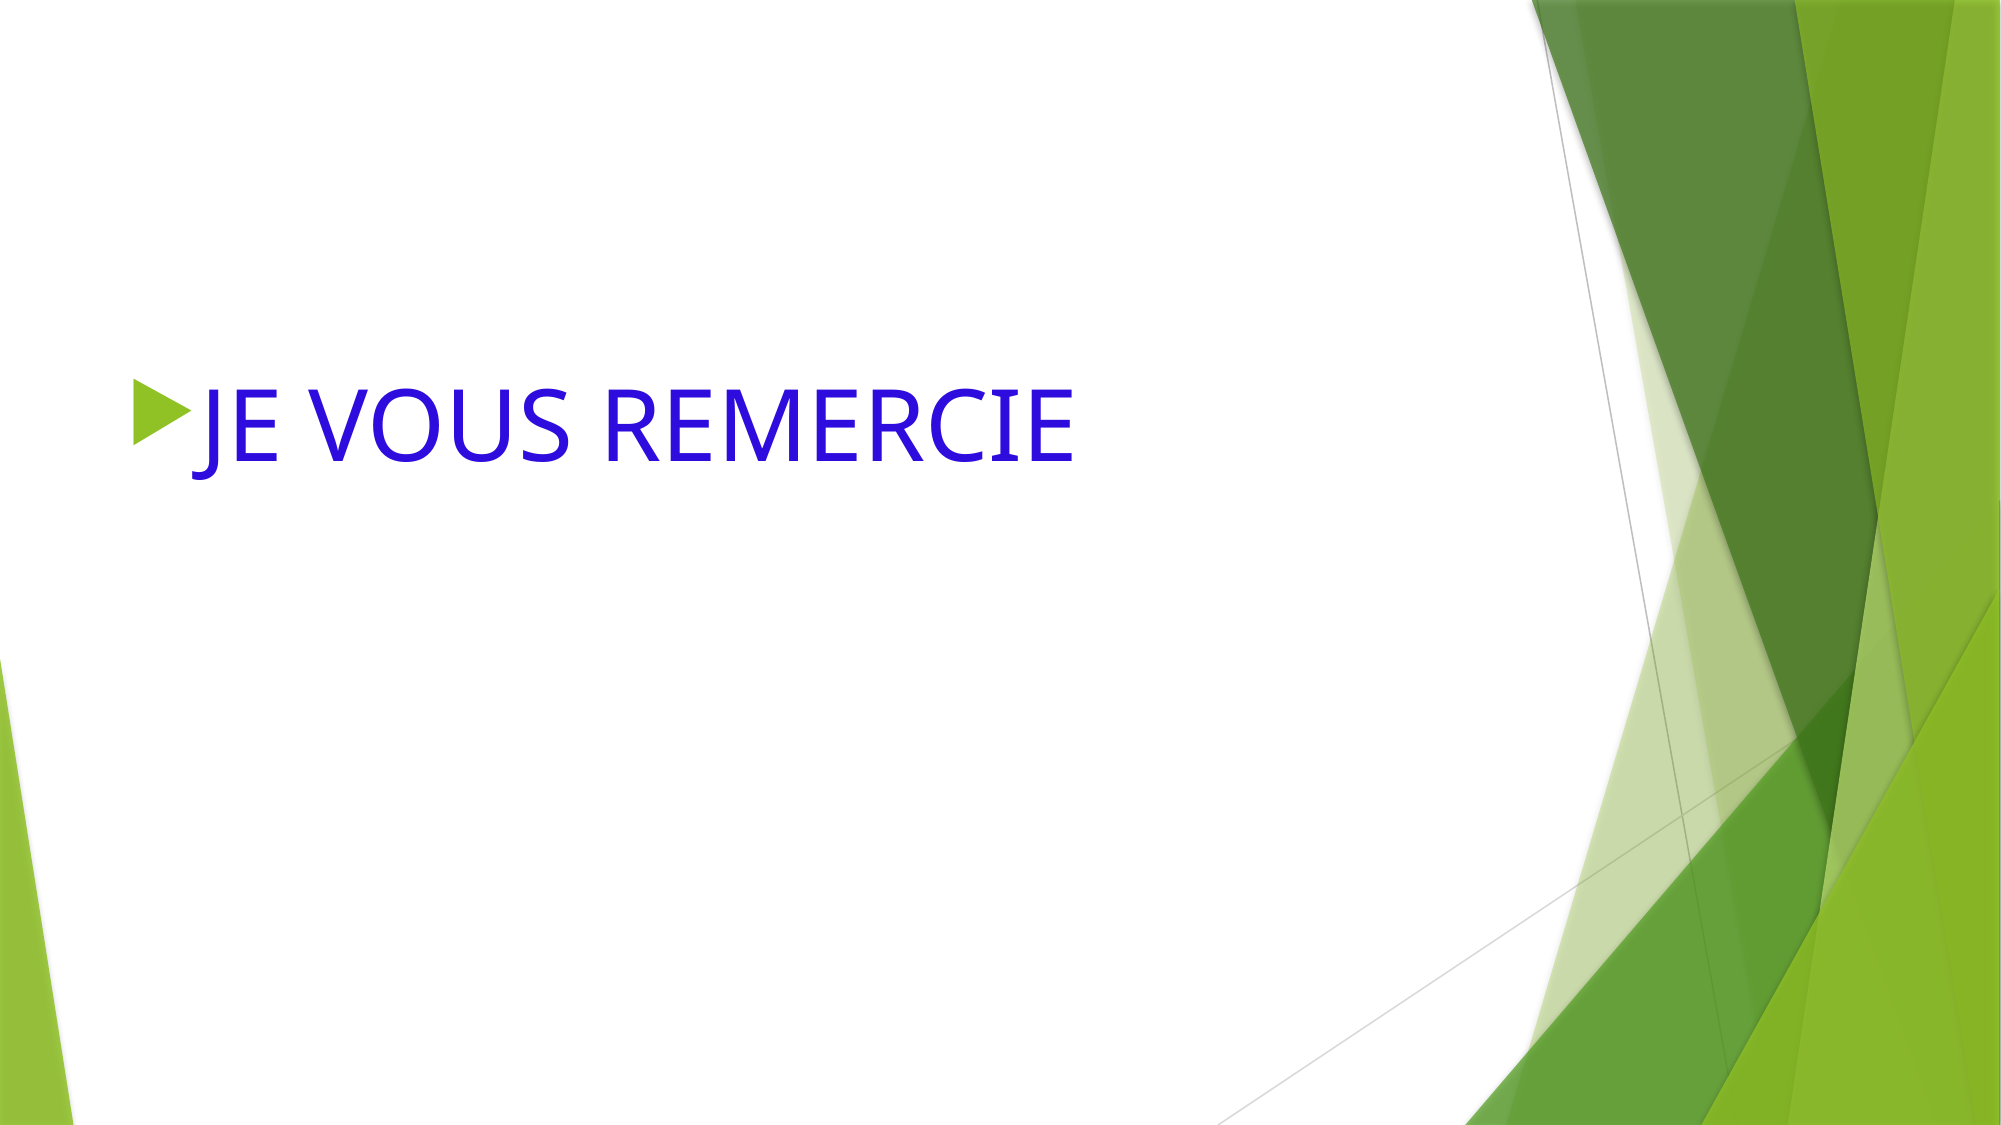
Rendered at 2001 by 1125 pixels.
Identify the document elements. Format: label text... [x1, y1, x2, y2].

list JE VOUS REMERCIE [111, 354, 1522, 992]
